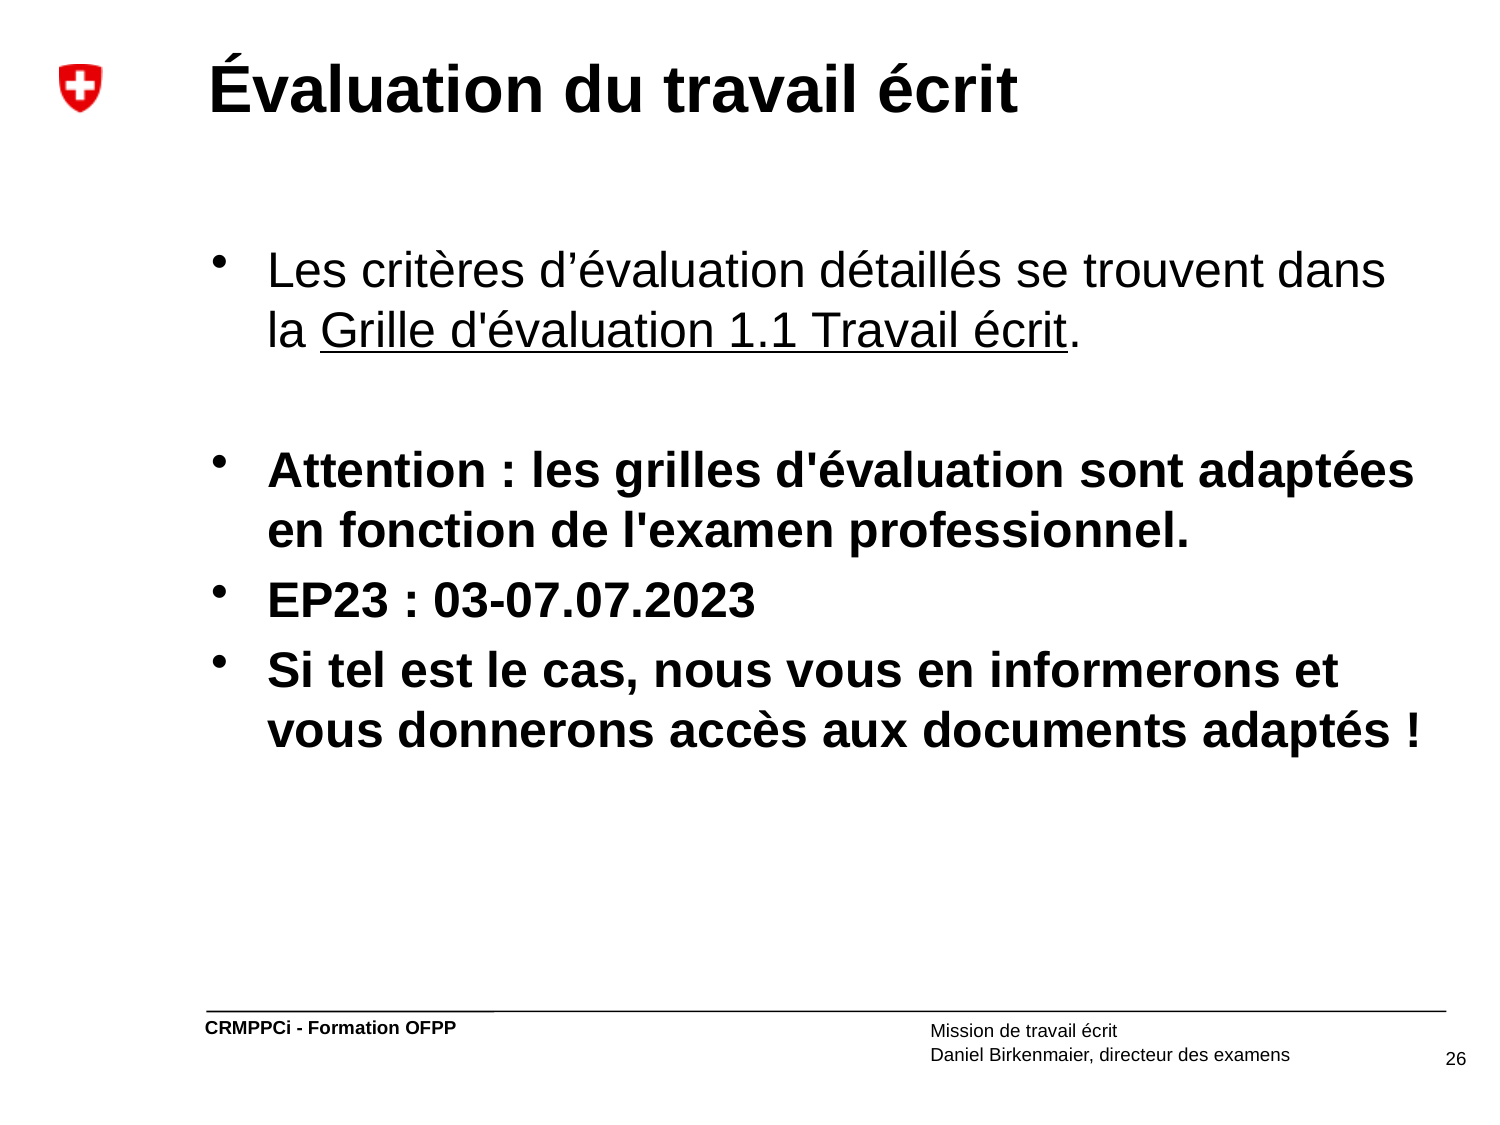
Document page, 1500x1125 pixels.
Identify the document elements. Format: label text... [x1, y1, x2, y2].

list Les critères d’évaluation détaillés se trouvent dans la Grille d'évaluation 1.1 Travail écrit. Attention : les grilles d'évaluation sont adaptées en fonction de l'examen professionnel. EP23 : 03-07.07.2023 Si tel est le cas, nous vous en informerons et vous donnerons accès aux documents adaptés ! [210, 237, 1438, 1012]
footer Daniel Birkenmaier, directeur des examens [915, 1048, 1447, 1071]
picture [59, 64, 103, 114]
title Évaluation du travail écrit [207, 45, 1433, 209]
slide_number Mission de travail écrit [915, 1011, 1447, 1048]
